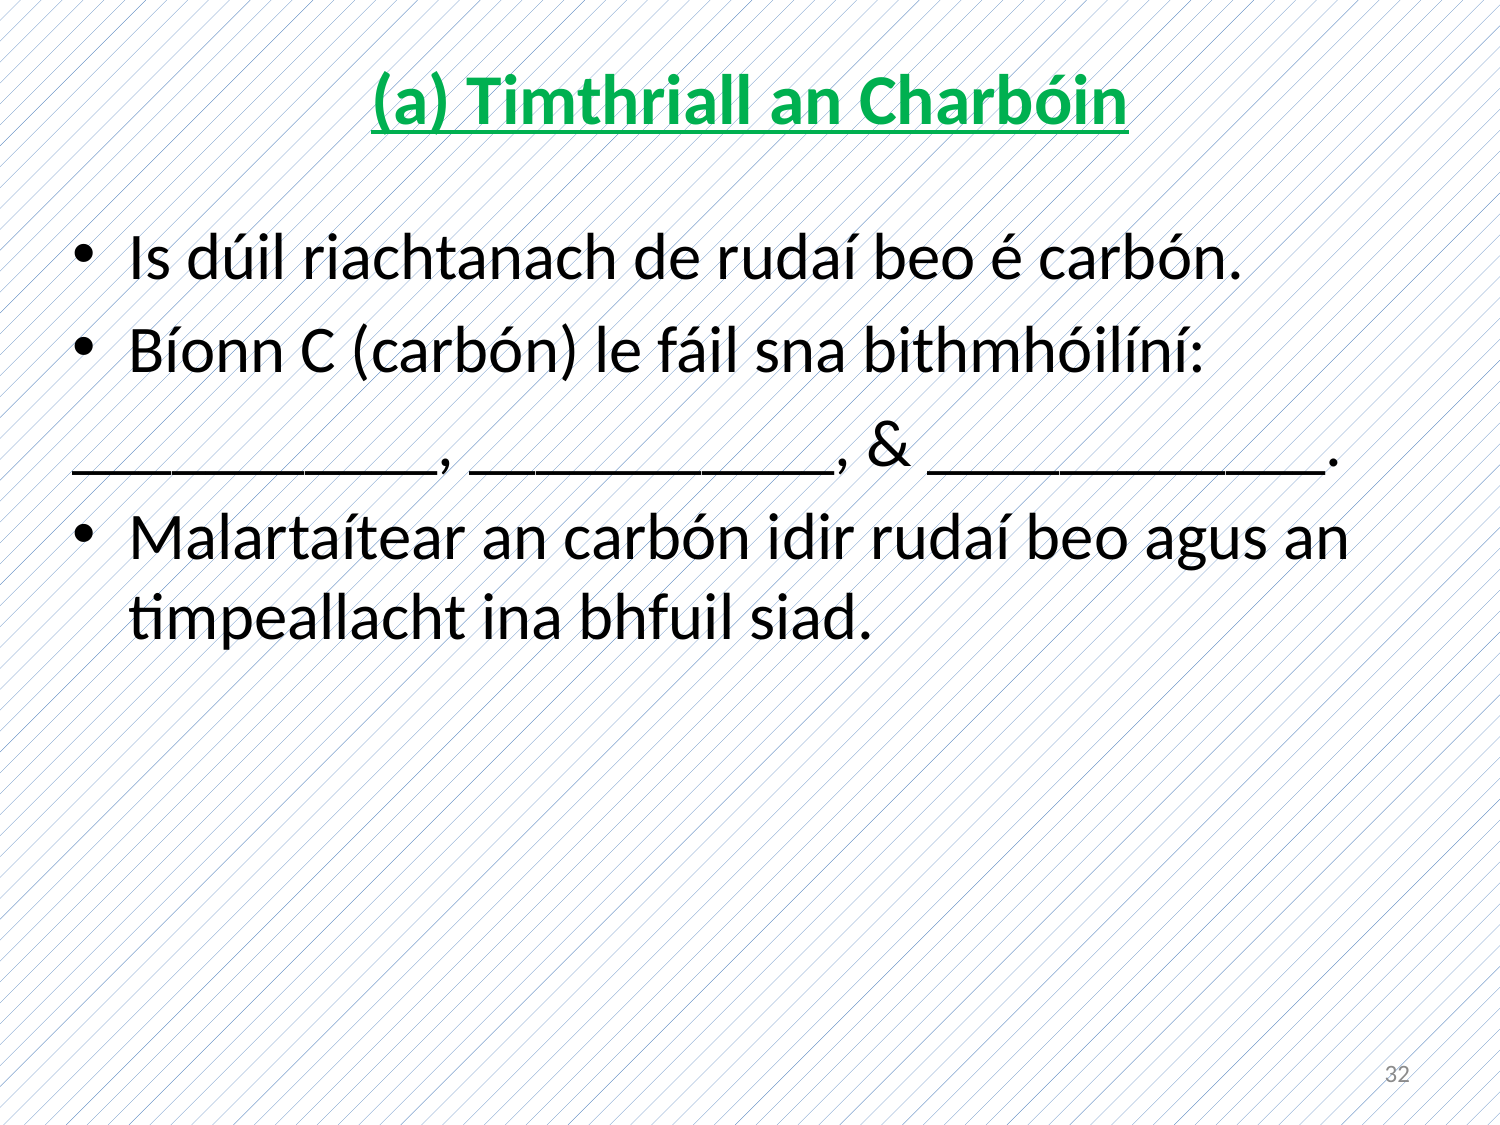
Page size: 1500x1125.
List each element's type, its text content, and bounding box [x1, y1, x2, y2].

list Is dúil riachtanach de rudaí beo é carbón. Bíonn C (carbón) le fáil sna bithmhóilíní: ___________, ___________, & ____________. Malartaítear an carbón idir rudaí beo agus an timpeallacht ina bhfuil siad. [57, 204, 1443, 1103]
title (a) Timthriall an Charbóin [75, 45, 1425, 204]
slide_number 32 [1074, 1042, 1425, 1103]
